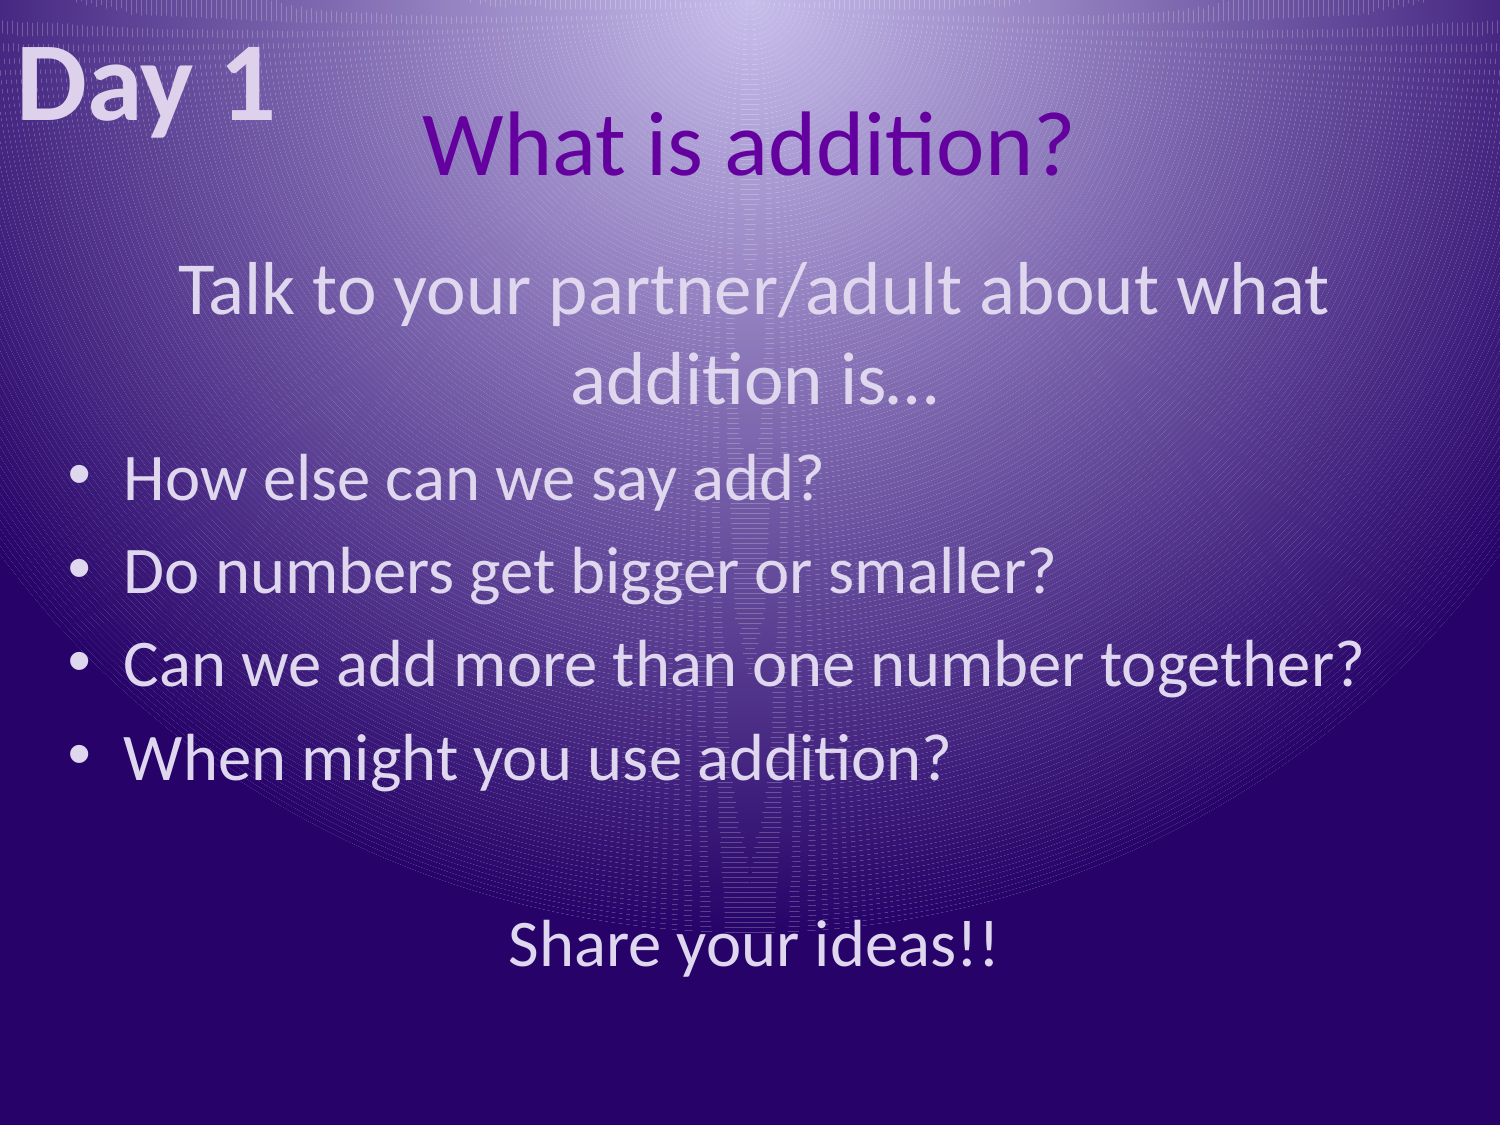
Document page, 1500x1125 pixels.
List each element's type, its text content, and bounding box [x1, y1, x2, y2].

list Talk to your partner/adult about what addition is… How else can we say add? Do numbers get bigger or smaller? Can we add more than one number together? When might you use addition? Share your ideas!! [52, 232, 1457, 1005]
title What is addition? [75, 45, 1425, 232]
text_box Day 1 [1, 0, 292, 150]
